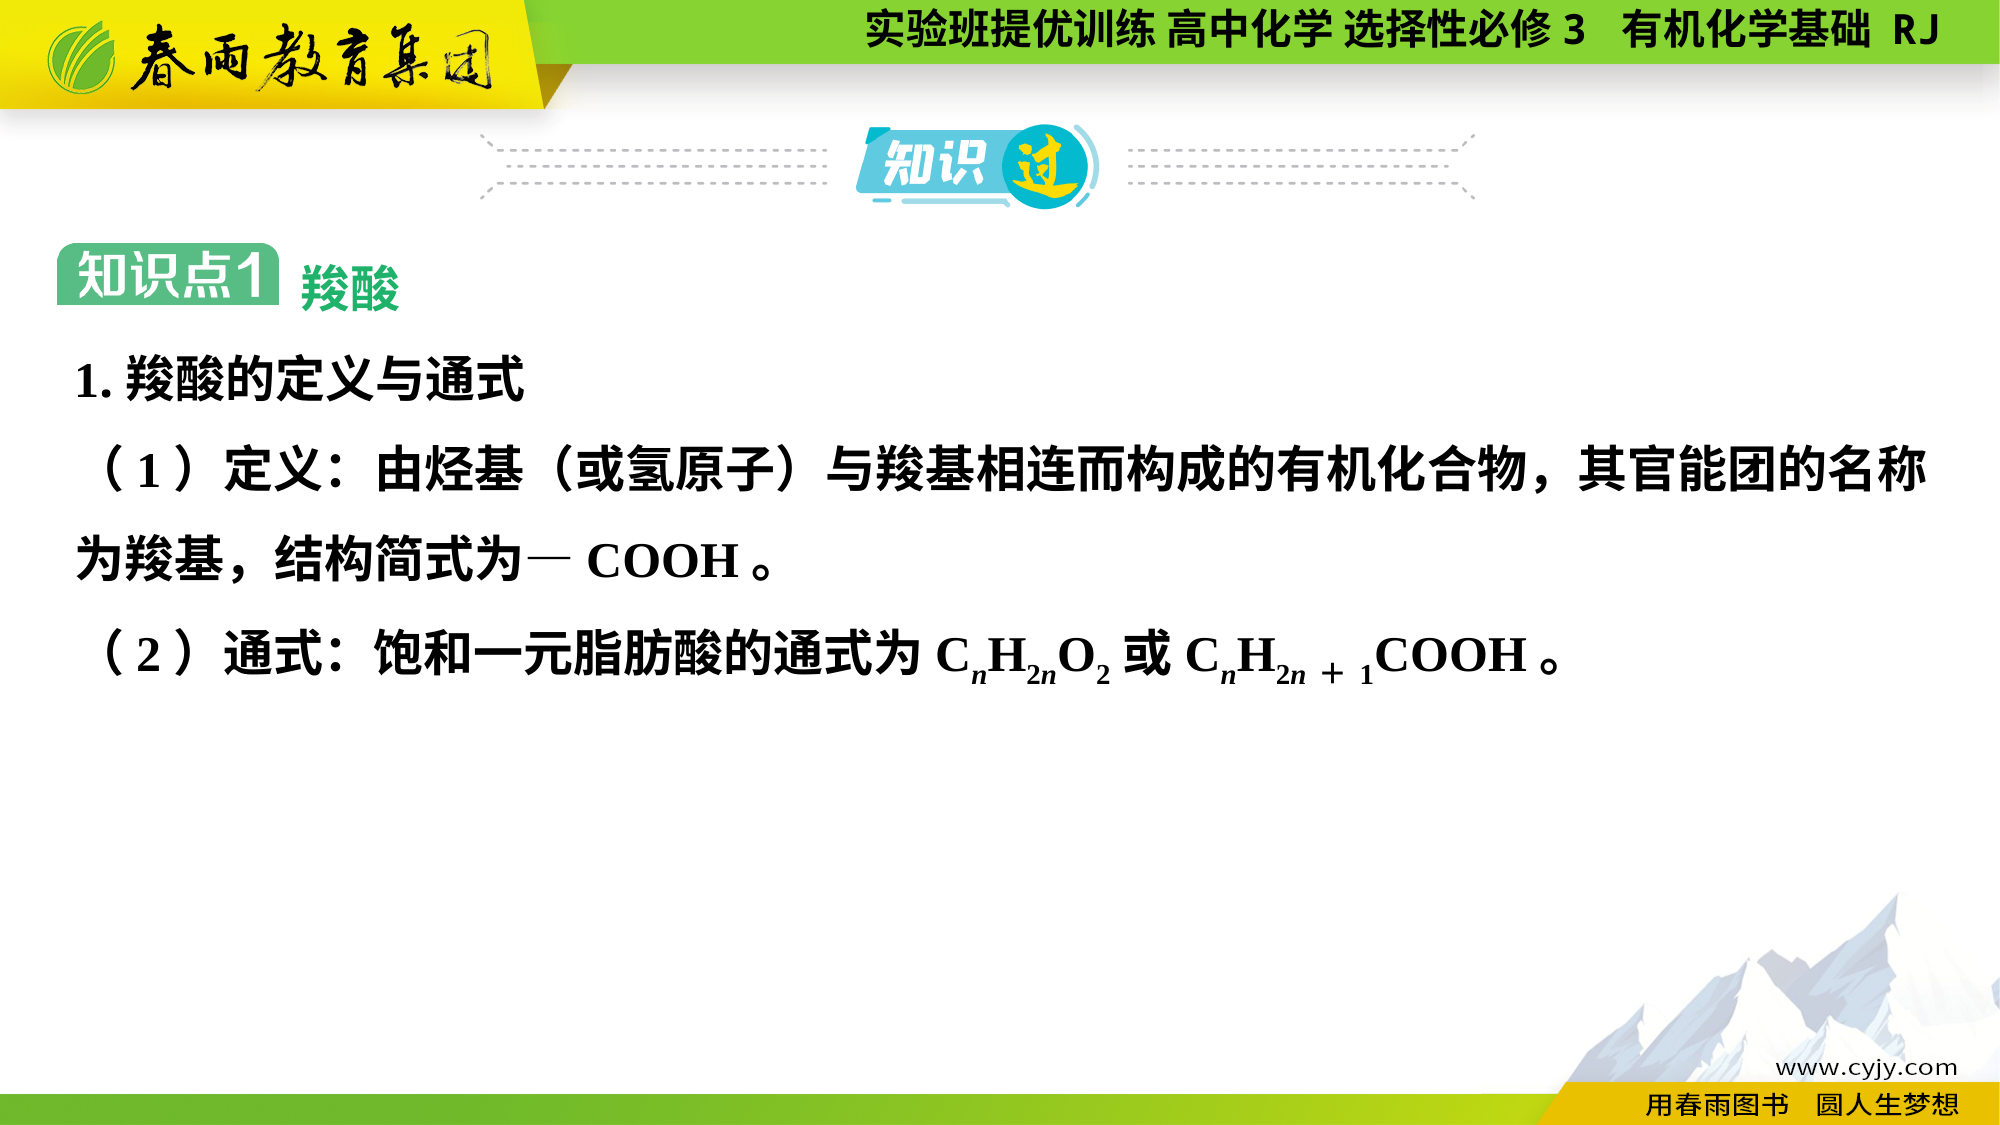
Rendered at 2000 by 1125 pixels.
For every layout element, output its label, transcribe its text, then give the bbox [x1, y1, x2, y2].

picture [0, 0, 2000, 1125]
list 羧酸 1.羧酸的定义与通式 （1）定义：由烃基（或氢原子）与羧基相连而构成的有机化合物，其官能团的名称为羧基，结构简式为—COOH。 （2）通式：饱和一元脂肪酸的通式为CnH2nO2或CnH2n＋1COOH。 [59, 219, 1944, 678]
